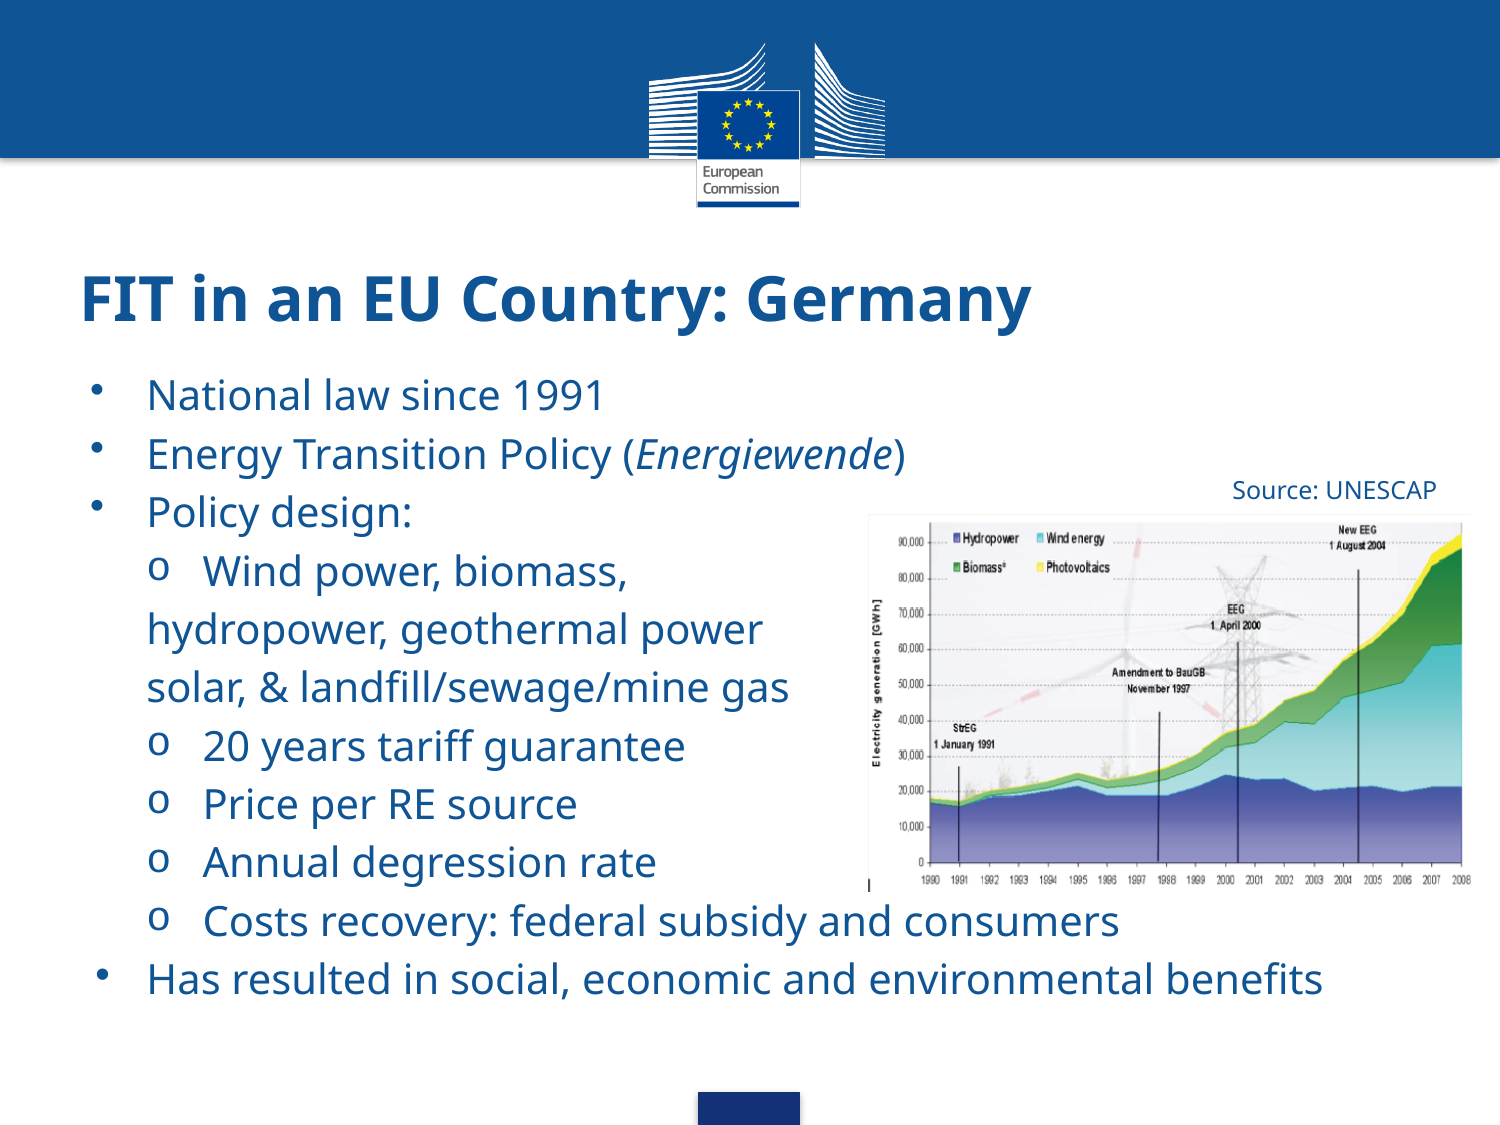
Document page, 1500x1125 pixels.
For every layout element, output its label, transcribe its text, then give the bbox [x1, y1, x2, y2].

picture [649, 42, 885, 208]
text_box Source: UNESCAP [1217, 467, 1453, 513]
title FIT in an EU Country: Germany [64, 219, 1415, 374]
picture [867, 514, 1471, 892]
list National law since 1991 Energy Transition Policy (Energiewende) Policy design: Wind power, biomass, hydropower, geothermal power solar, & landfill/sewage/mine gas 20 years tariff guarantee Price per RE source Annual degression rate Costs recovery: federal subsidy and consumers Has resulted in social, economic and environmental benefits [75, 361, 1425, 941]
